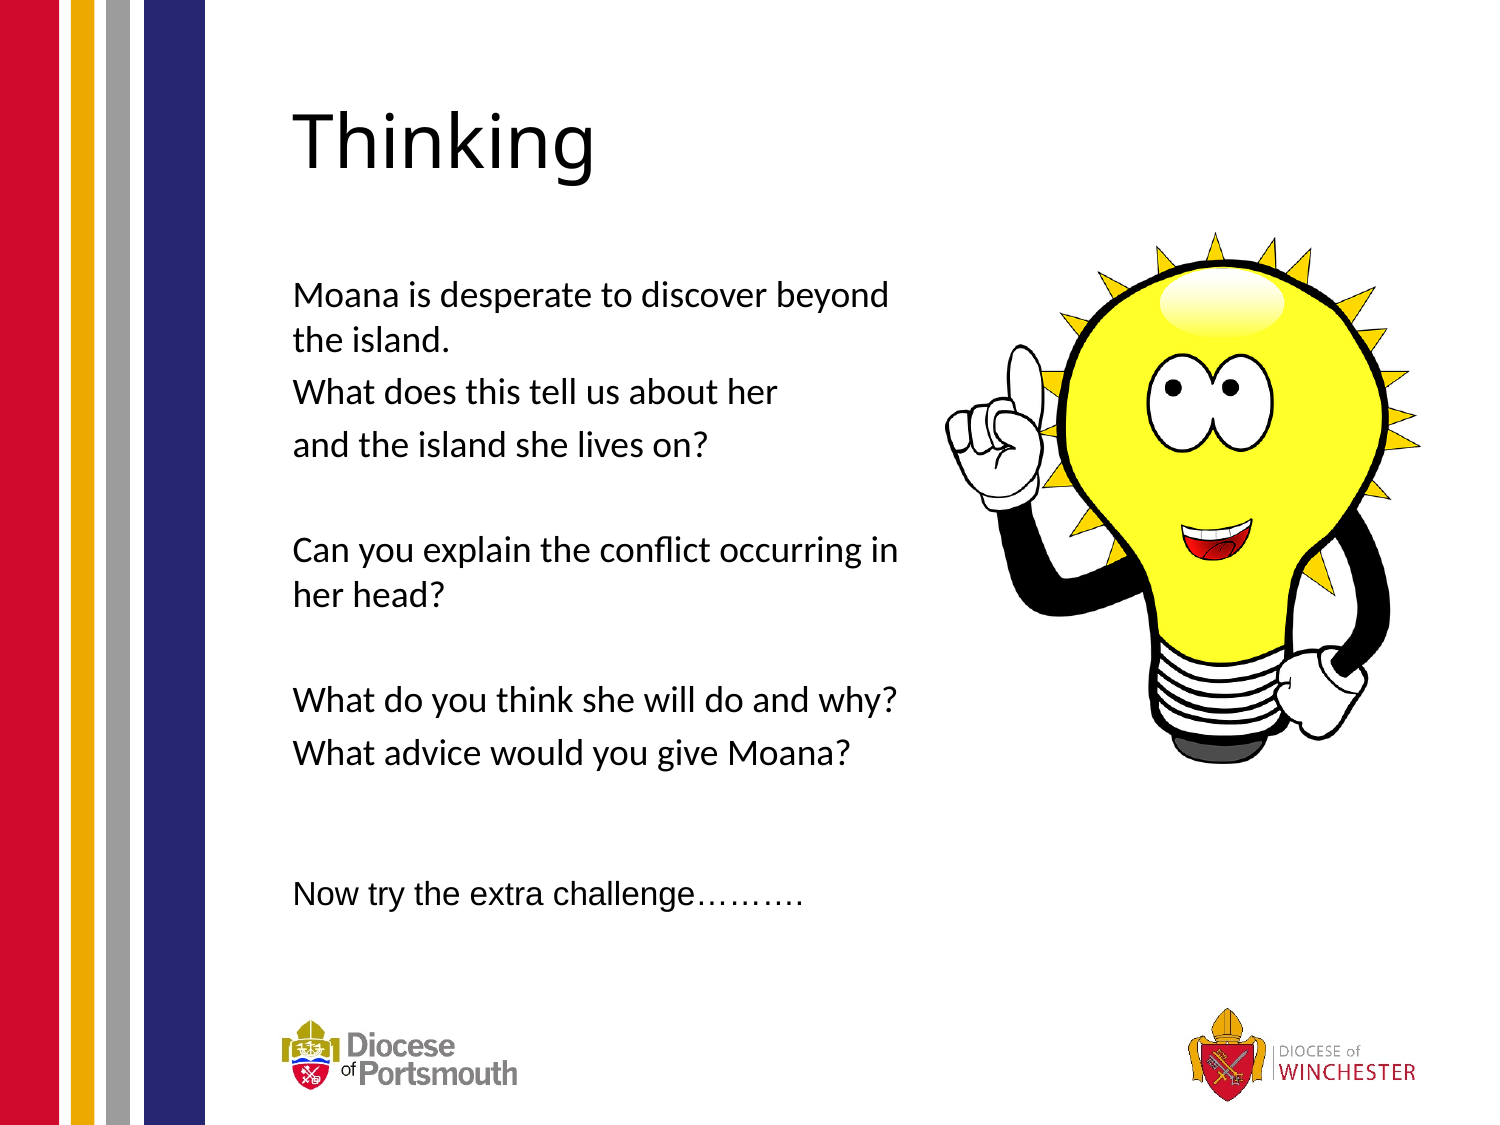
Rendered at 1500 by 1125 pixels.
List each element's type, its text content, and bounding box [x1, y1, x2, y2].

title Thinking [277, 45, 1425, 233]
list Moana is desperate to discover beyond the island. What does this tell us about her and the island she lives on? Can you explain the conflict occurring in her head? What do you think she will do and why? What advice would you give Moana? Now try the extra challenge………. [277, 262, 963, 988]
picture [945, 232, 1421, 765]
picture [277, 1017, 521, 1092]
picture [1175, 1003, 1424, 1106]
